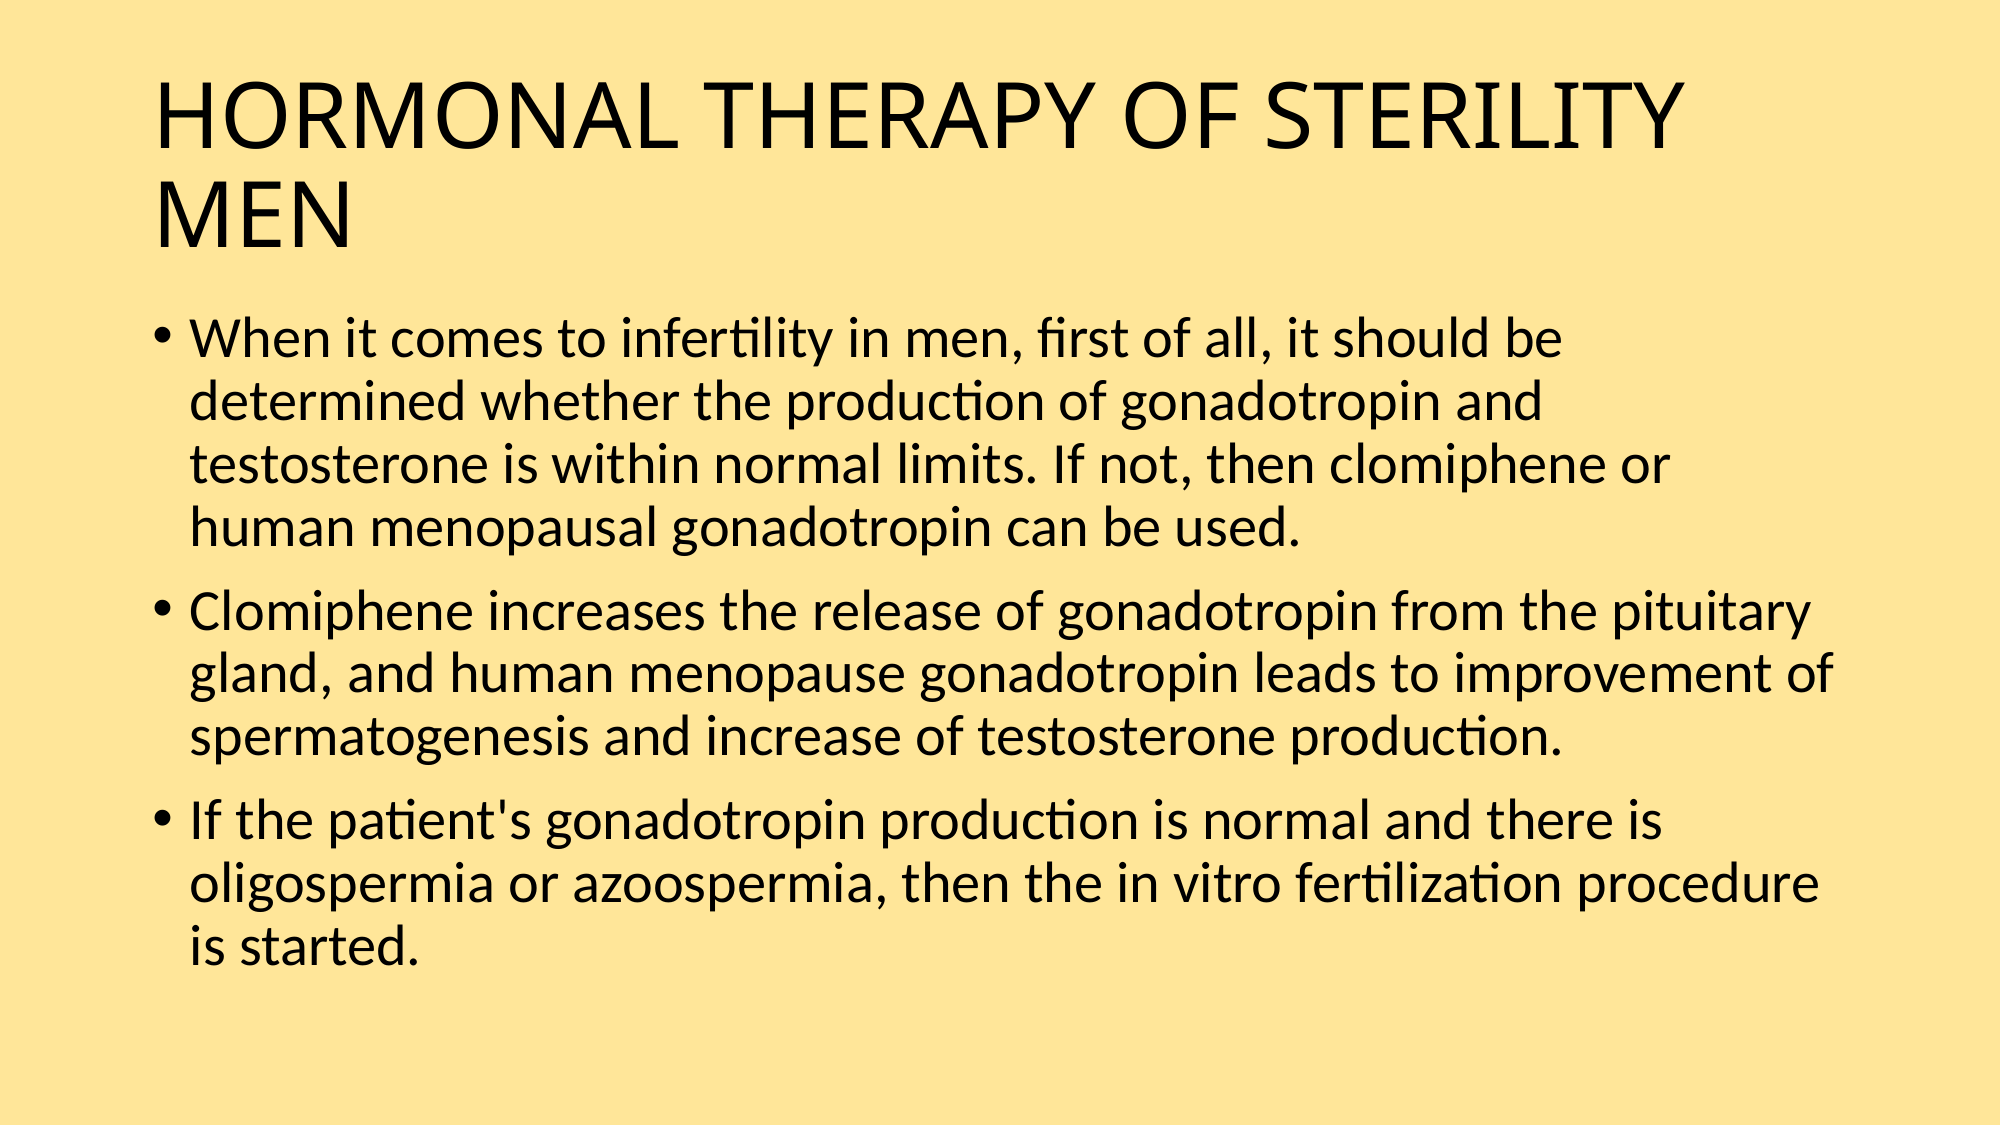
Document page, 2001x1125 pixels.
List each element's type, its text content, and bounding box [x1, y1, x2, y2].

title HORMONAL THERAPY OF STERILITY MEN [137, 59, 1863, 278]
list When it comes to infertility in men, first of all, it should be determined whether the production of gonadotropin and testosterone is within normal limits. If not, then clomiphene or human menopausal gonadotropin can be used. Clomiphene increases the release of gonadotropin from the pituitary gland, and human menopause gonadotropin leads to improvement of spermatogenesis and increase of testosterone production. If the patient's gonadotropin production is normal and there is oligospermia or azoospermia, then the in vitro fertilization procedure is started. [137, 299, 1863, 1014]
